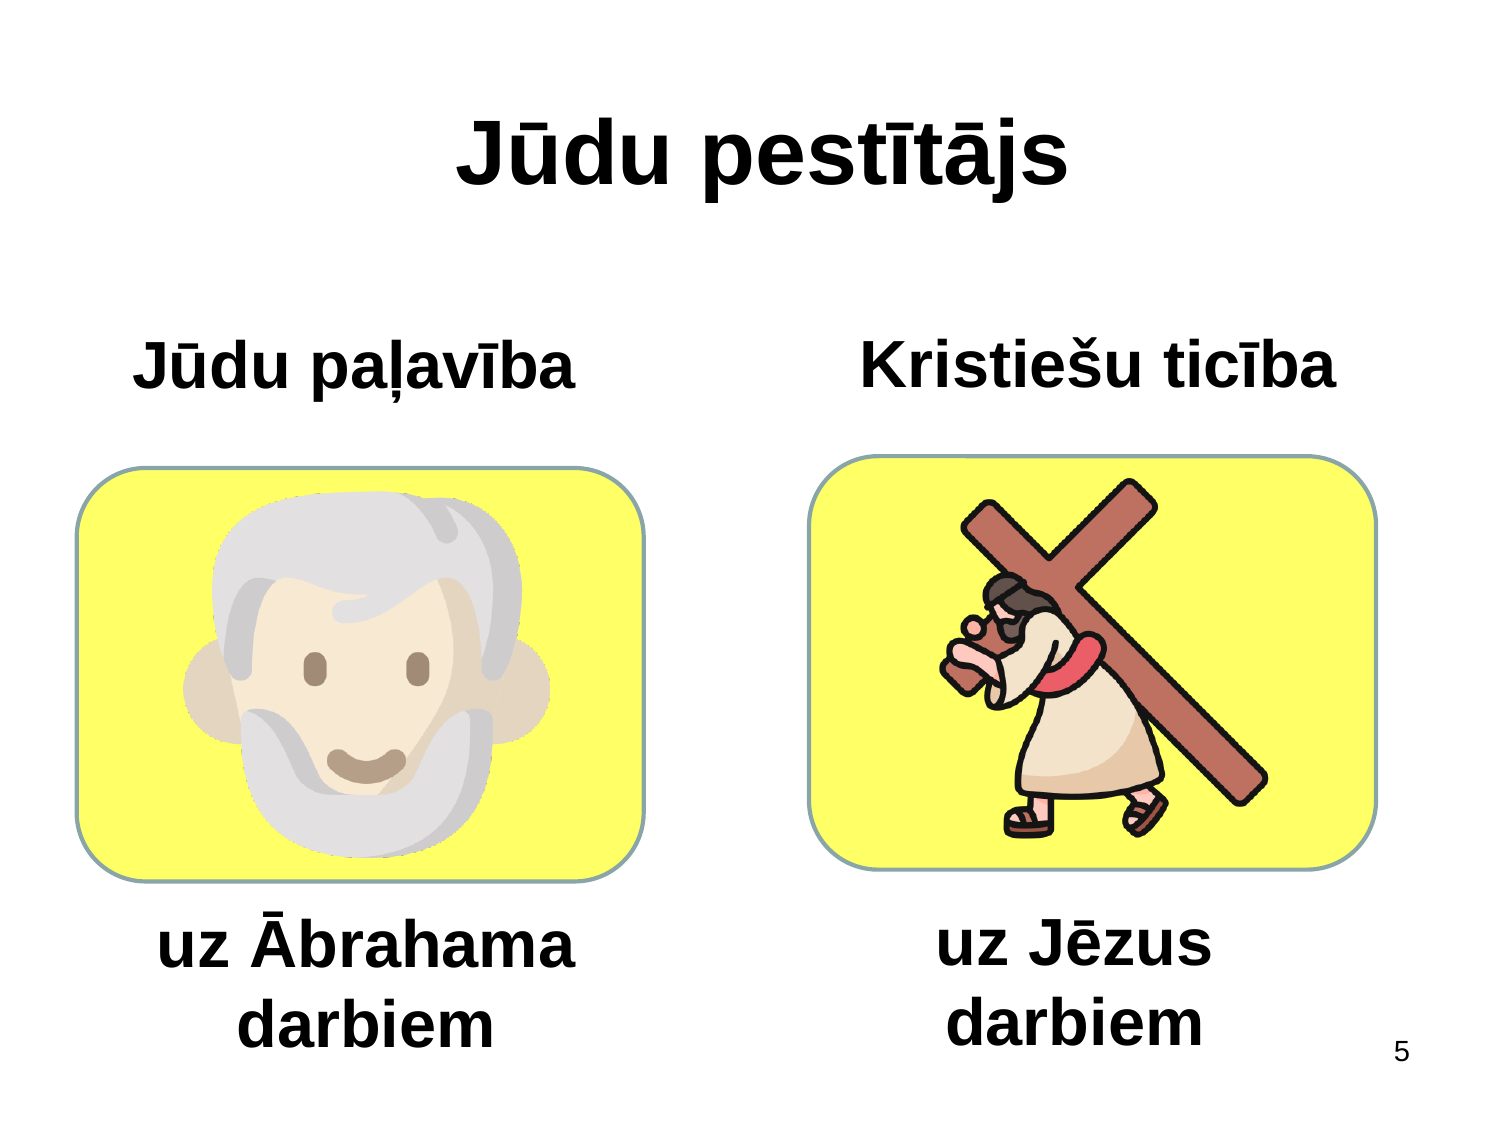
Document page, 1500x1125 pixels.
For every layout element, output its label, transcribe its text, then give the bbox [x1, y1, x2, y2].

text_box uz Ābrahama darbiem [135, 893, 597, 1068]
picture [903, 455, 1304, 857]
slide_number 5 [1074, 1024, 1426, 1103]
text_box [806, 454, 1379, 872]
text_box Kristiešu ticība [844, 312, 1353, 408]
picture [182, 491, 550, 859]
text_box Jūdu paļavība [112, 314, 597, 410]
title Jūdu pestītājs [88, 77, 1439, 219]
text_box [74, 465, 646, 884]
text_box uz Jēzus darbiem [809, 891, 1341, 1067]
